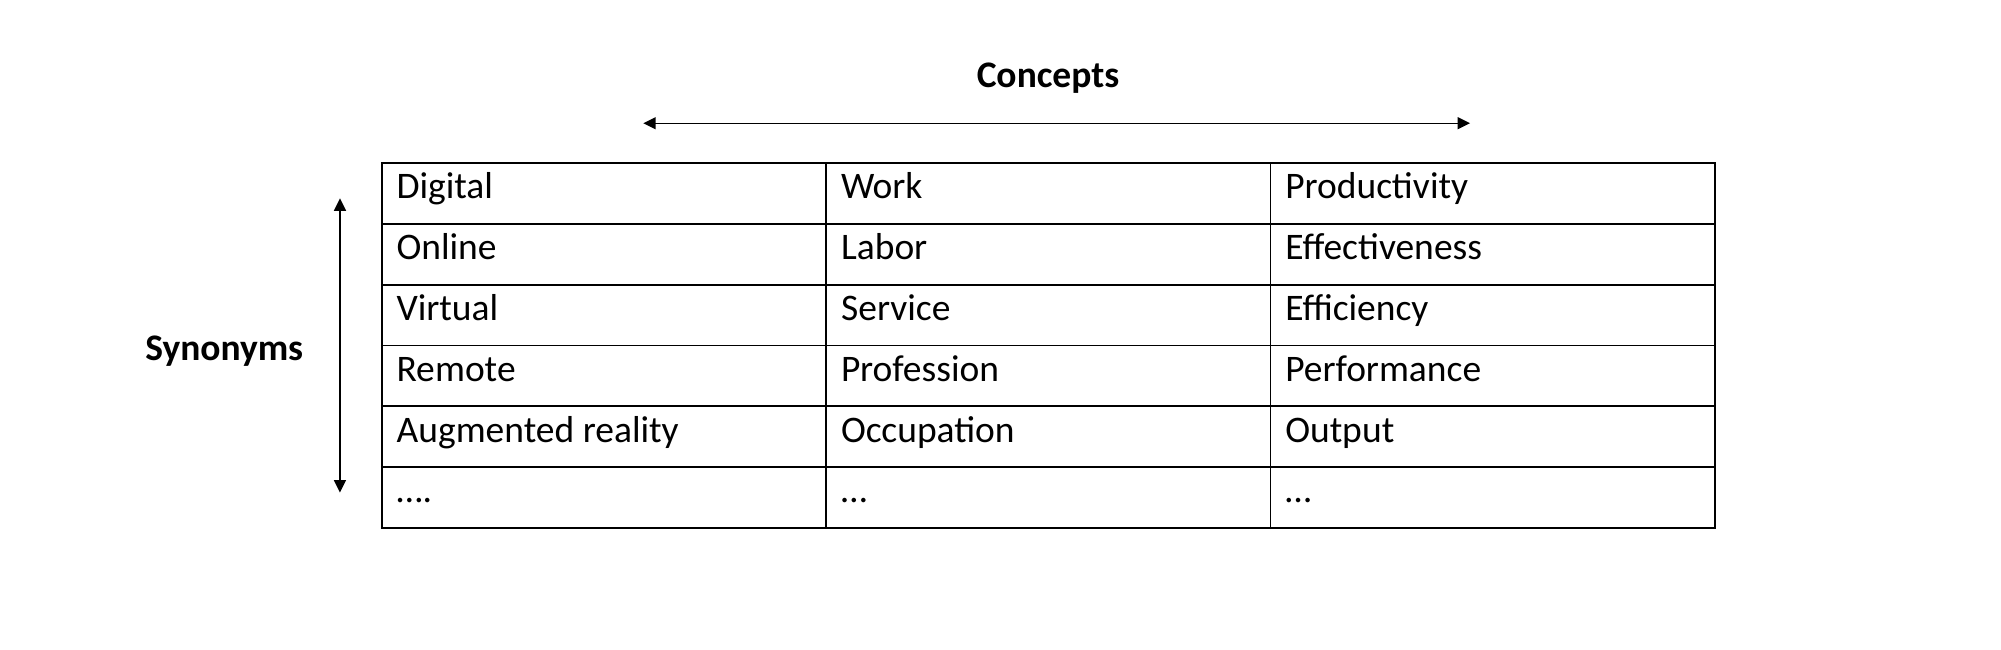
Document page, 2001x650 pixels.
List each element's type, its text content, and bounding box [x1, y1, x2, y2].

table_cell Effectiveness [1271, 225, 1714, 284]
table_cell Output [1271, 407, 1714, 466]
table_cell Efficiency [1271, 286, 1714, 345]
table_header Digital [383, 164, 825, 223]
table_cell … [1271, 468, 1714, 527]
table_header Productivity [1271, 164, 1714, 223]
table_cell Online [383, 225, 825, 284]
table_header Work [827, 164, 1270, 223]
table_cell Performance [1271, 346, 1714, 405]
table_cell Virtual [383, 286, 825, 345]
text_box Synonyms [124, 315, 325, 375]
table_cell Occupation [827, 407, 1270, 466]
table_cell Augmented reality [383, 407, 825, 466]
table_cell Service [827, 286, 1270, 345]
table_cell … [827, 468, 1270, 527]
text_box Concepts [948, 42, 1149, 103]
table_cell …. [383, 468, 825, 527]
table_cell Labor [827, 225, 1270, 284]
table_cell Remote [383, 346, 825, 405]
table_cell Profession [827, 346, 1270, 405]
